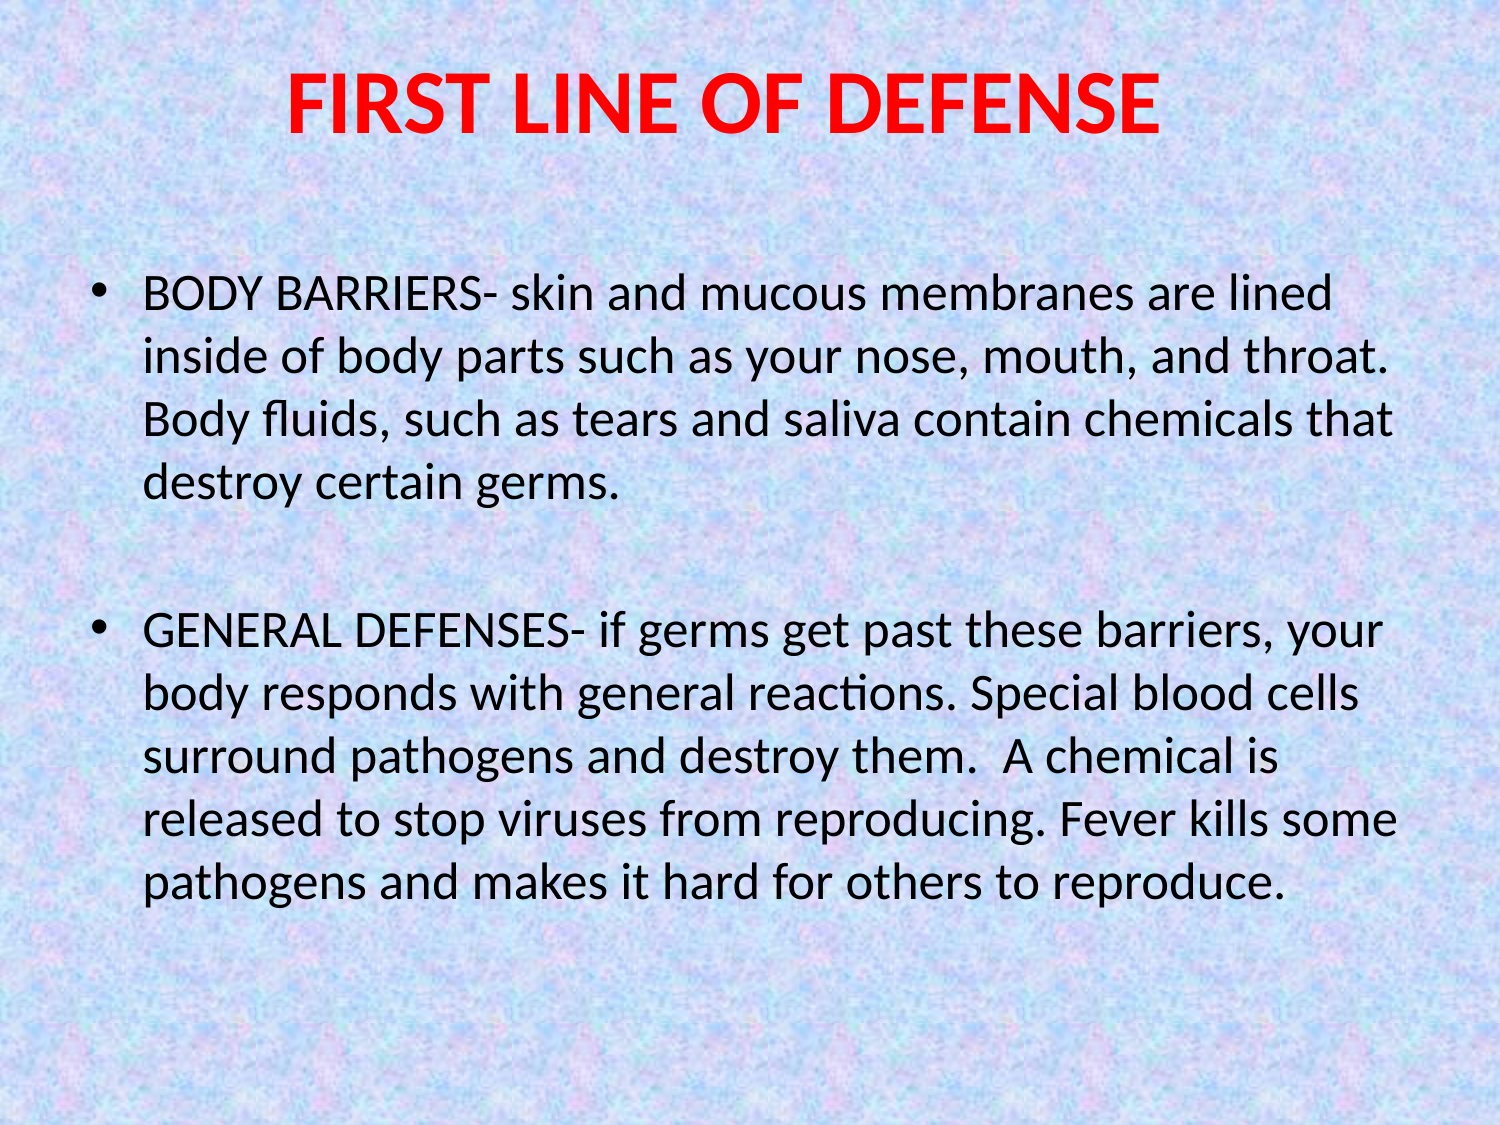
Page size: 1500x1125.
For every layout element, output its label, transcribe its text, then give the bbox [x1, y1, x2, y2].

list BODY BARRIERS- skin and mucous membranes are lined inside of body parts such as your nose, mouth, and throat. Body fluids, such as tears and saliva contain chemicals that destroy certain germs. GENERAL DEFENSES- if germs get past these barriers, your body responds with general reactions. Special blood cells surround pathogens and destroy them. A chemical is released to stop viruses from reproducing. Fever kills some pathogens and makes it hard for others to reproduce. [75, 249, 1425, 993]
picture [0, 0, 1500, 1125]
title FIRST LINE OF DEFENSE [50, 3, 1400, 191]
